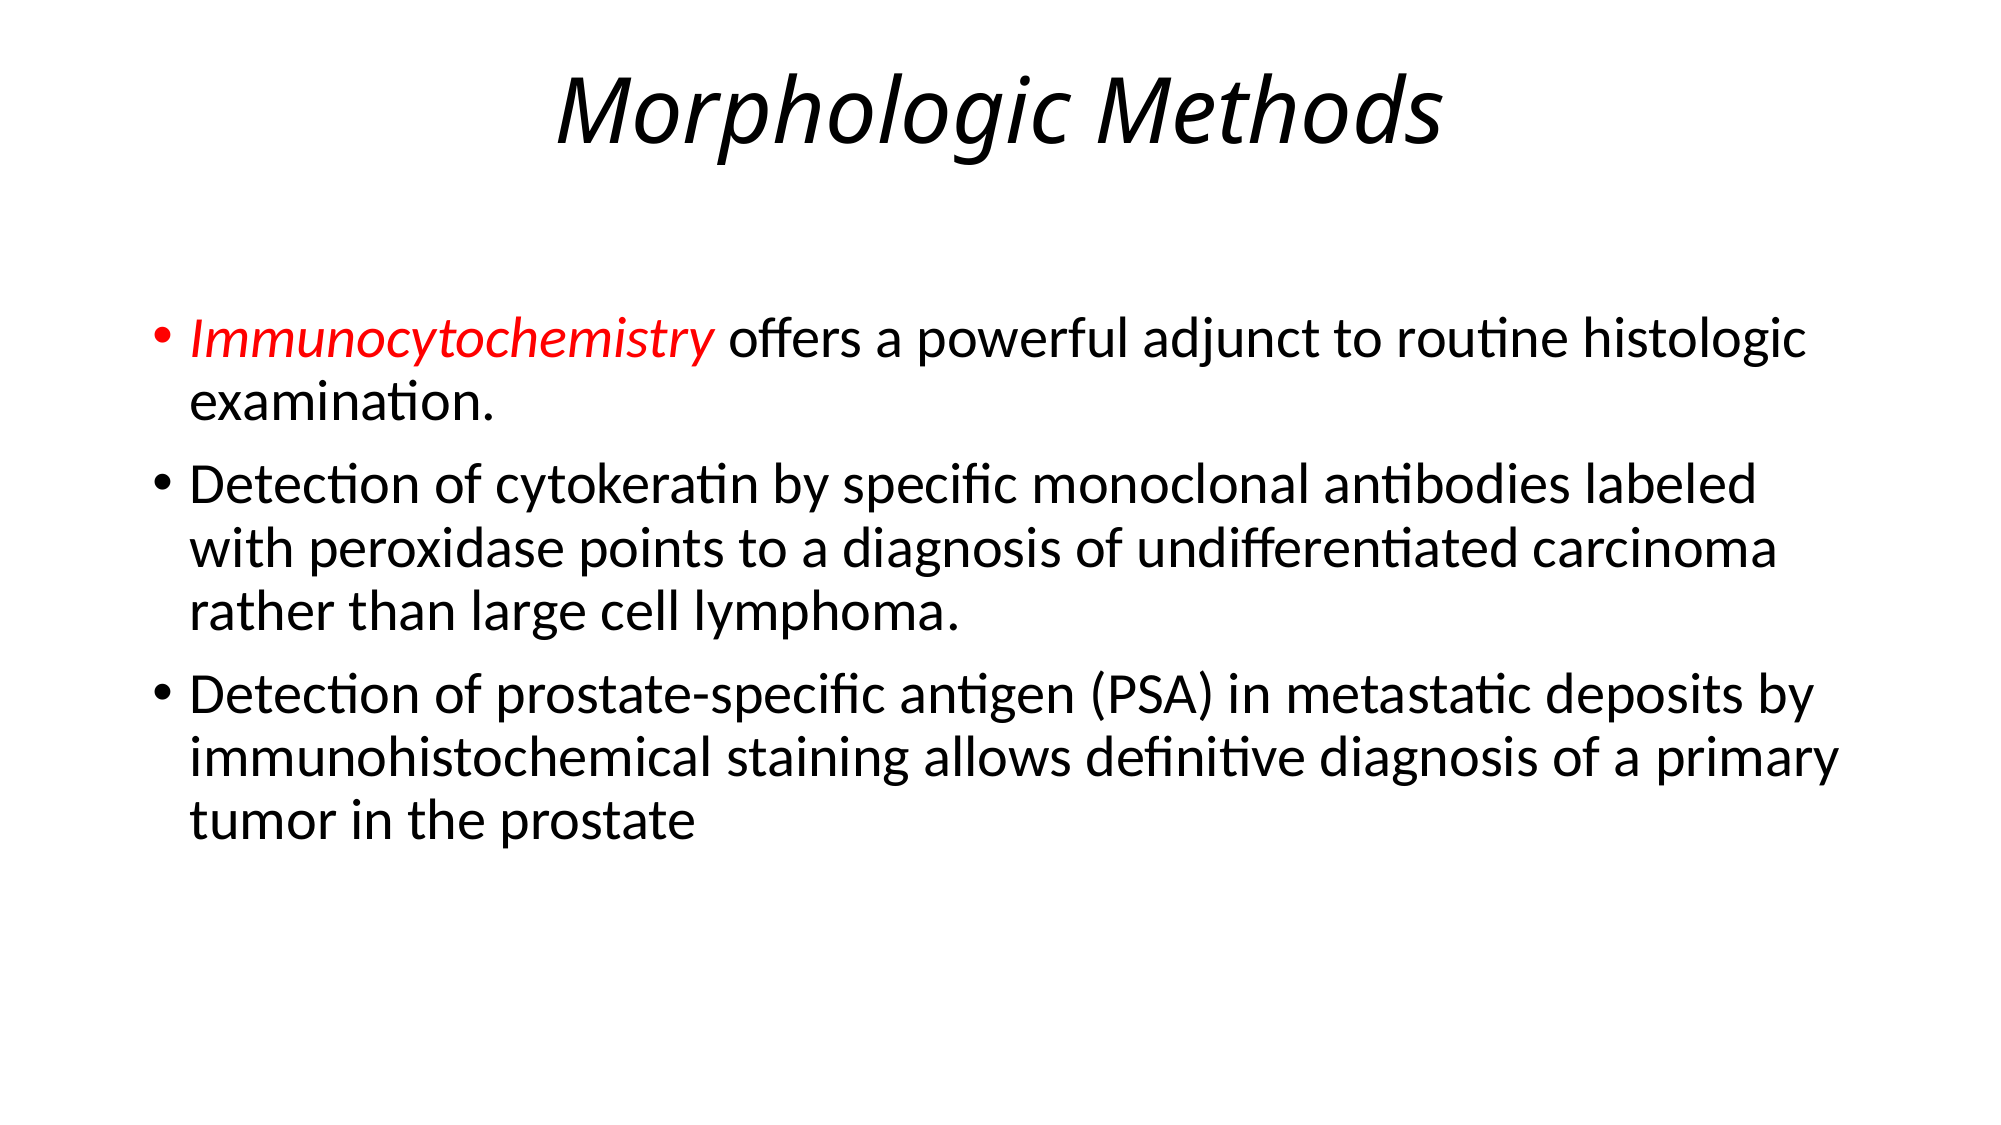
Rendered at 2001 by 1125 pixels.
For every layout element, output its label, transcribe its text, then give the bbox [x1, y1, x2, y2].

title Morphologic Methods [137, 59, 1863, 278]
list Immunocytochemistry offers a powerful adjunct to routine histologic examination. Detection of cytokeratin by specific monoclonal antibodies labeled with peroxidase points to a diagnosis of undifferentiated carcinoma rather than large cell lymphoma. Detection of prostate-specific antigen (PSA) in metastatic deposits by immunohistochemical staining allows definitive diagnosis of a primary tumor in the prostate [137, 299, 1863, 1014]
